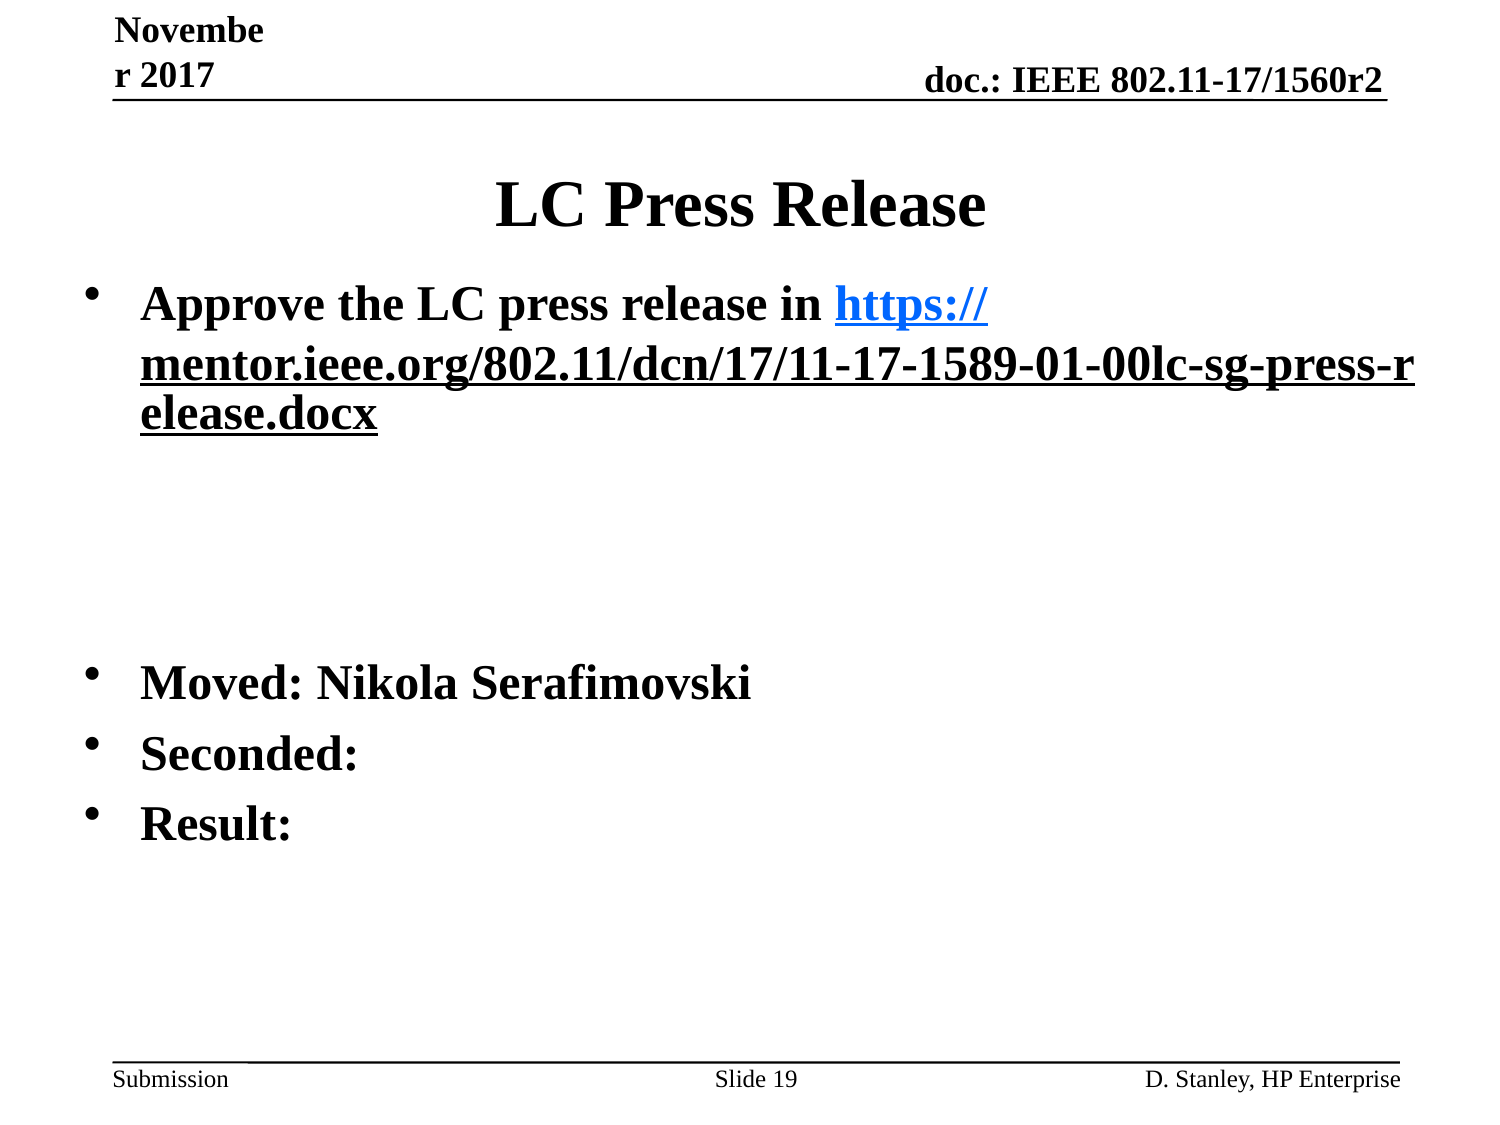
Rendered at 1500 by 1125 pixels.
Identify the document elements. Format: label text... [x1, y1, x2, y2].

footer D. Stanley, HP Enterprise [878, 1061, 1402, 1093]
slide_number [114, 49, 270, 95]
title LC Press Release [112, 112, 1388, 262]
slide_number Slide 19 [712, 1061, 800, 1093]
list Approve the LC press release in https://mentor.ieee.org/802.11/dcn/17/11-17-1589-01-00lc-sg-press-release.docx Moved: Nikola Serafimovski Seconded: Result: [68, 262, 1432, 1050]
